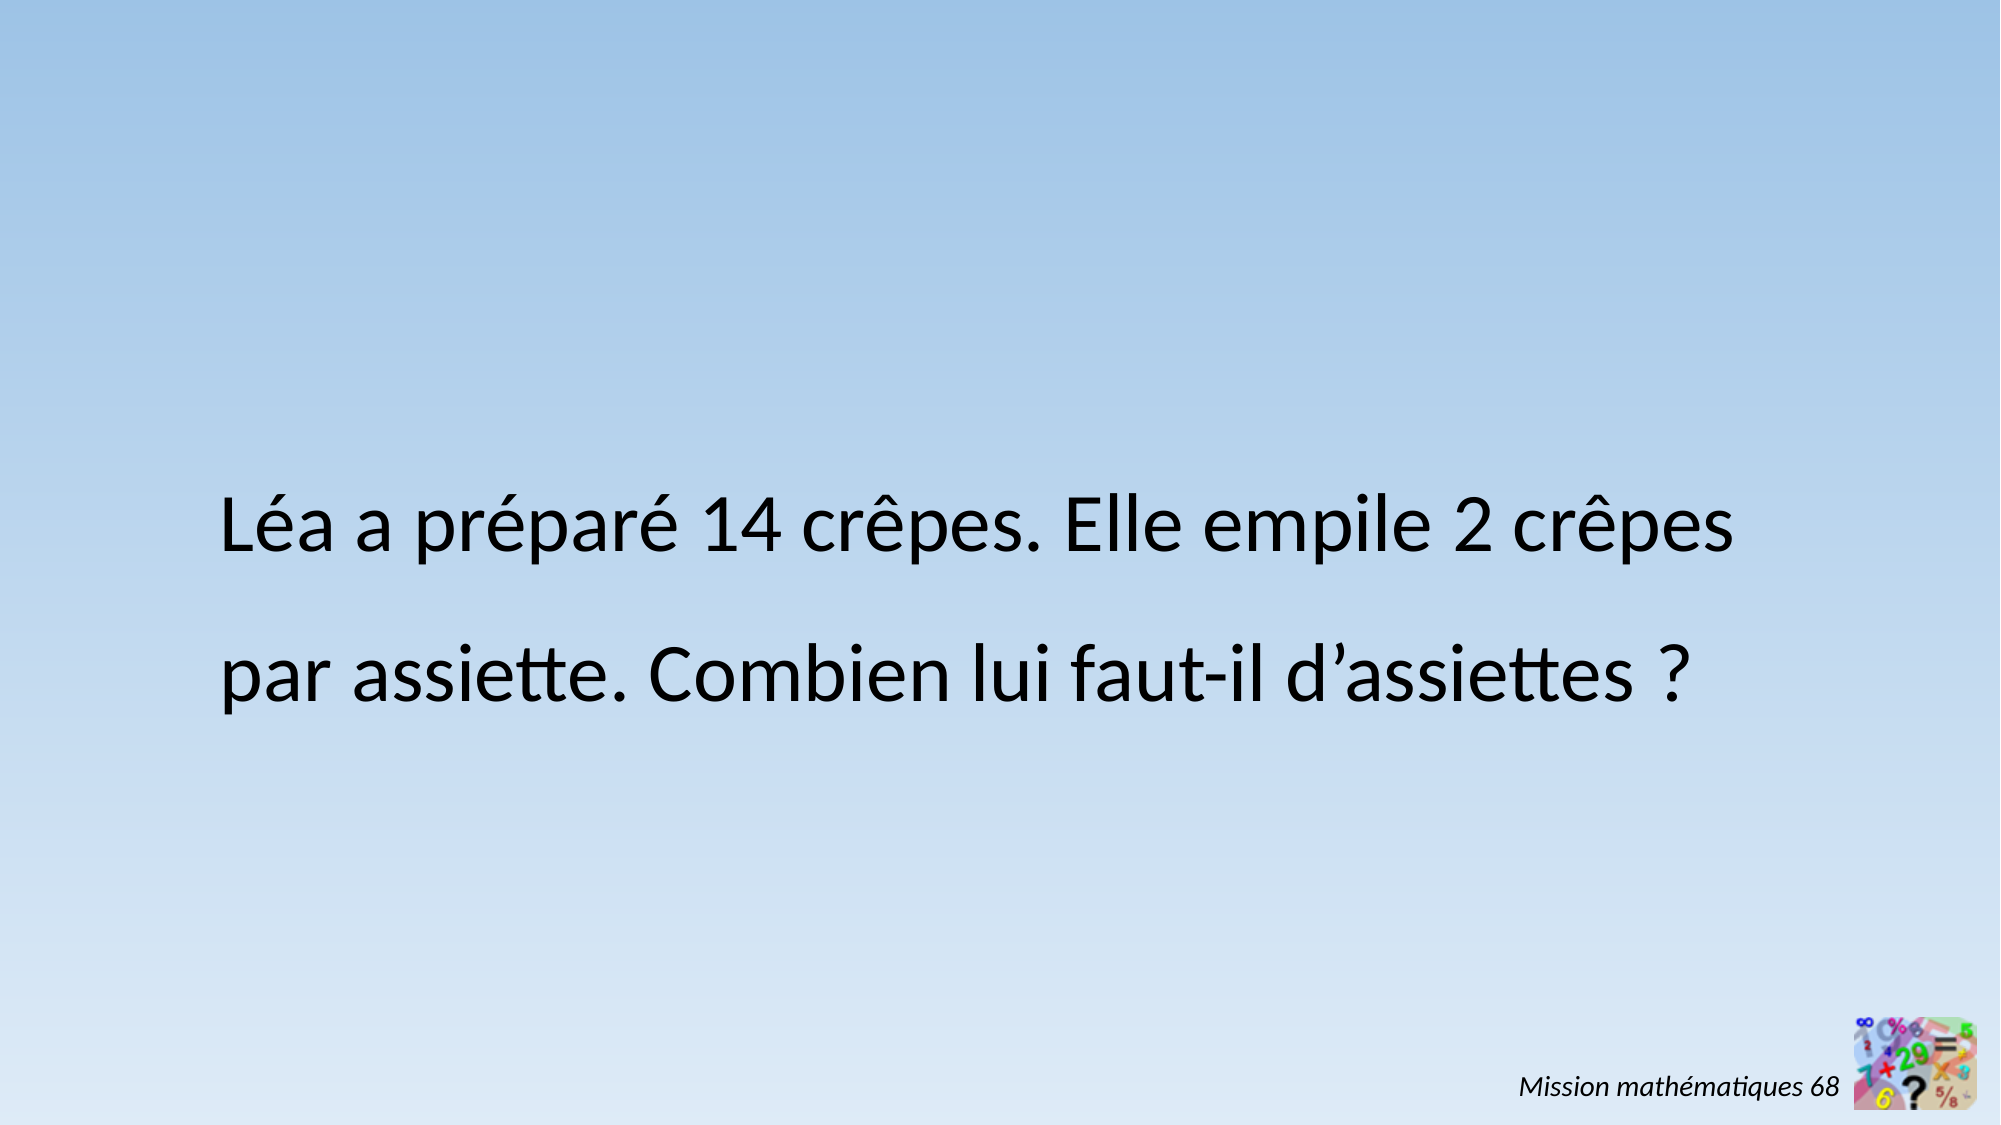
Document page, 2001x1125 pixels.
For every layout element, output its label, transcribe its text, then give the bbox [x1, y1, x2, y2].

text_box Mission mathématiques 68 [1501, 1059, 1854, 1110]
picture [1854, 1017, 1977, 1110]
text_box Léa a préparé 14 crêpes. Elle empile 2 crêpes par assiette. Combien lui faut-il d’assiettes ? [204, 411, 1795, 726]
